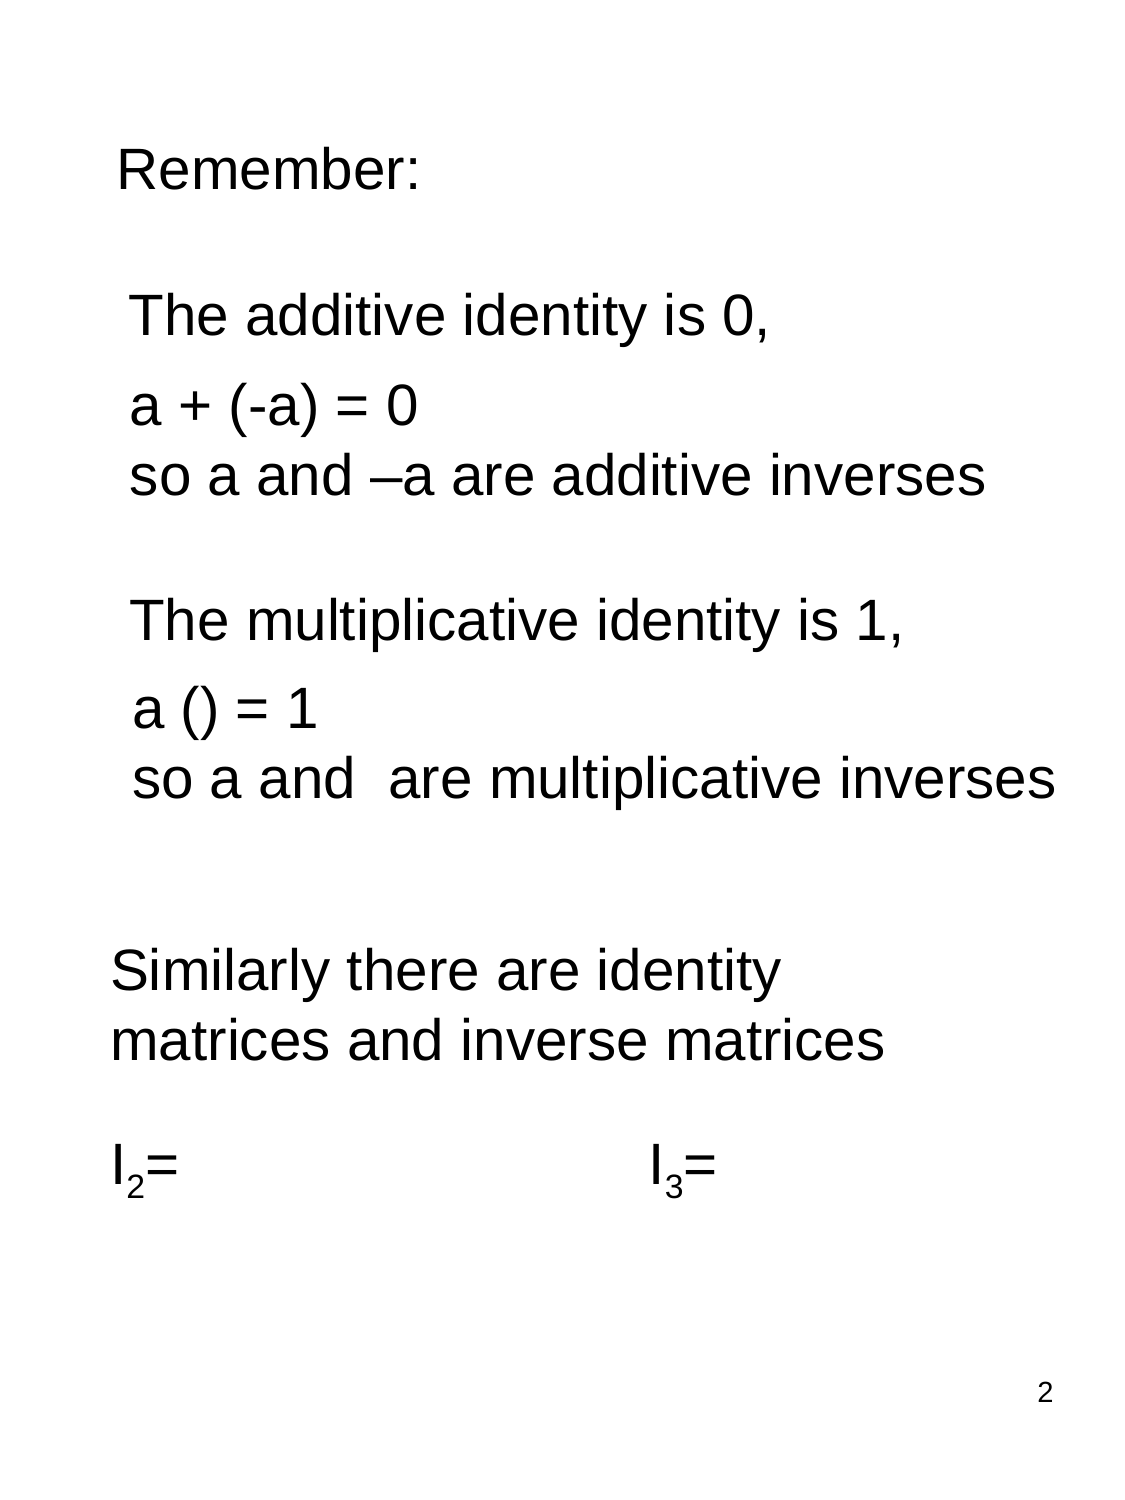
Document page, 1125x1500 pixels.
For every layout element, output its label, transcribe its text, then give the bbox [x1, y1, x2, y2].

text_box The additive identity is 0, [114, 269, 804, 355]
text_box The multiplicative identity is 1, [114, 575, 938, 660]
text_box Remember: [102, 123, 437, 209]
slide_number 2 [806, 1365, 1069, 1471]
text_box a + (-a) = 0 so a and –a are additive inverses [115, 359, 1003, 515]
text_box Similarly there are identity matrices and inverse matrices [95, 924, 1008, 1080]
